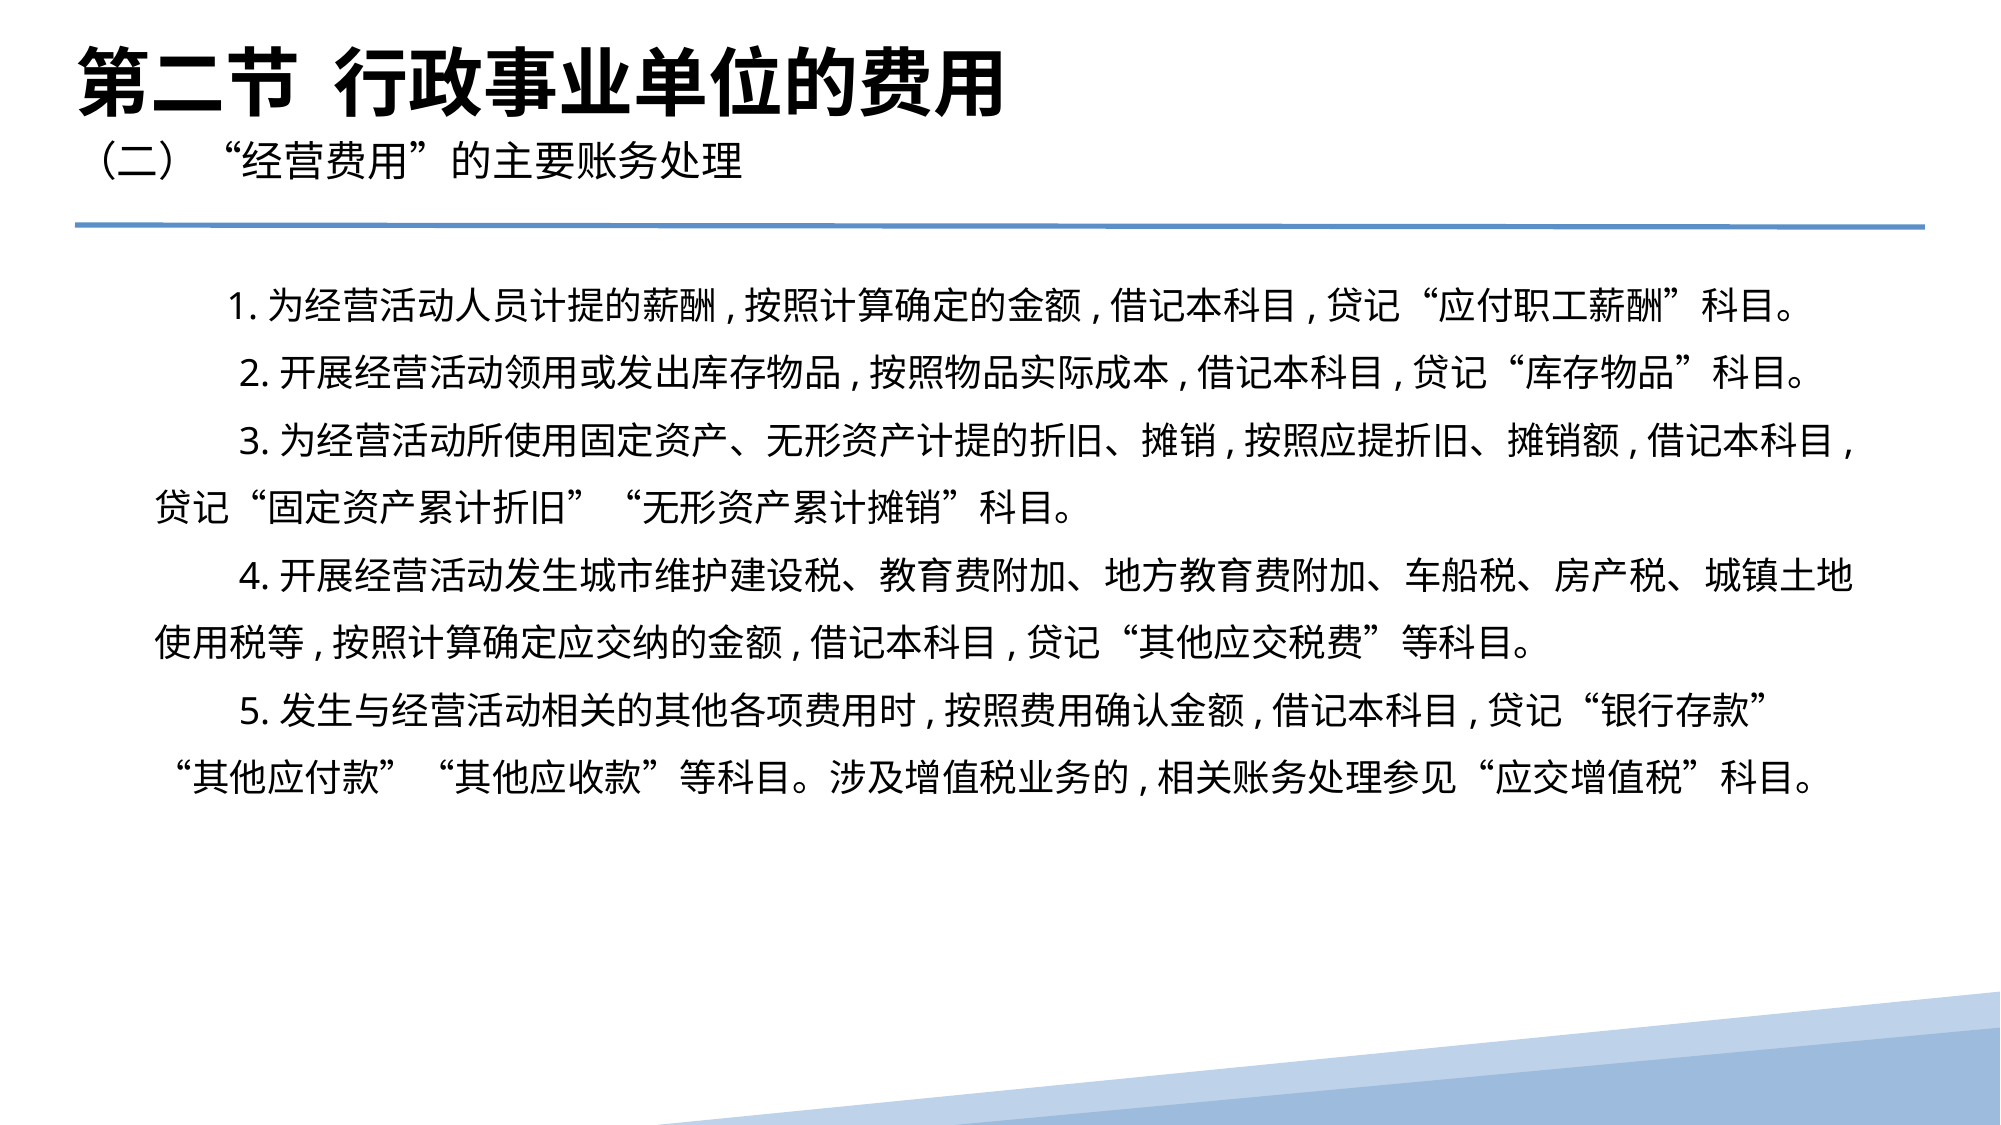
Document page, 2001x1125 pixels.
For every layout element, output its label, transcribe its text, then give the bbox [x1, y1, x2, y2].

text_box （二）“经营费用”的主要账务处理 [75, 124, 1925, 200]
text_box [74, 224, 1925, 228]
text_box 1.为经营活动人员计提的薪酬,按照计算确定的金额,借记本科目,贷记“应付职工薪酬”科目。 2.开展经营活动领用或发出库存物品,按照物品实际成本,借记本科目,贷记“库存物品”科目。 3.为经营活动所使用固定资产、无形资产计提的折旧、摊销,按照应提折旧、摊销额,借记本科目,贷记“固定资产累计折旧”“无形资产累计摊销”科目。 4.开展经营活动发生城市维护建设税、教育费附加、地方教育费附加、车船税、房产税、城镇土地使用税等,按照计算确定应交纳的金额,借记本科目,贷记“其他应交税费”等科目。 5.发生与经营活动相关的其他各项费用时,按照费用确认金额,借记本科目,贷记“银行存款”“其他应付款”“其他应收款”等科目。涉及增值税业务的,相关账务处理参见“应交增值税”科目。 [139, 251, 1878, 894]
text_box 第二节 行政事业单位的费用 [75, 24, 1925, 124]
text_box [656, 991, 2000, 1125]
